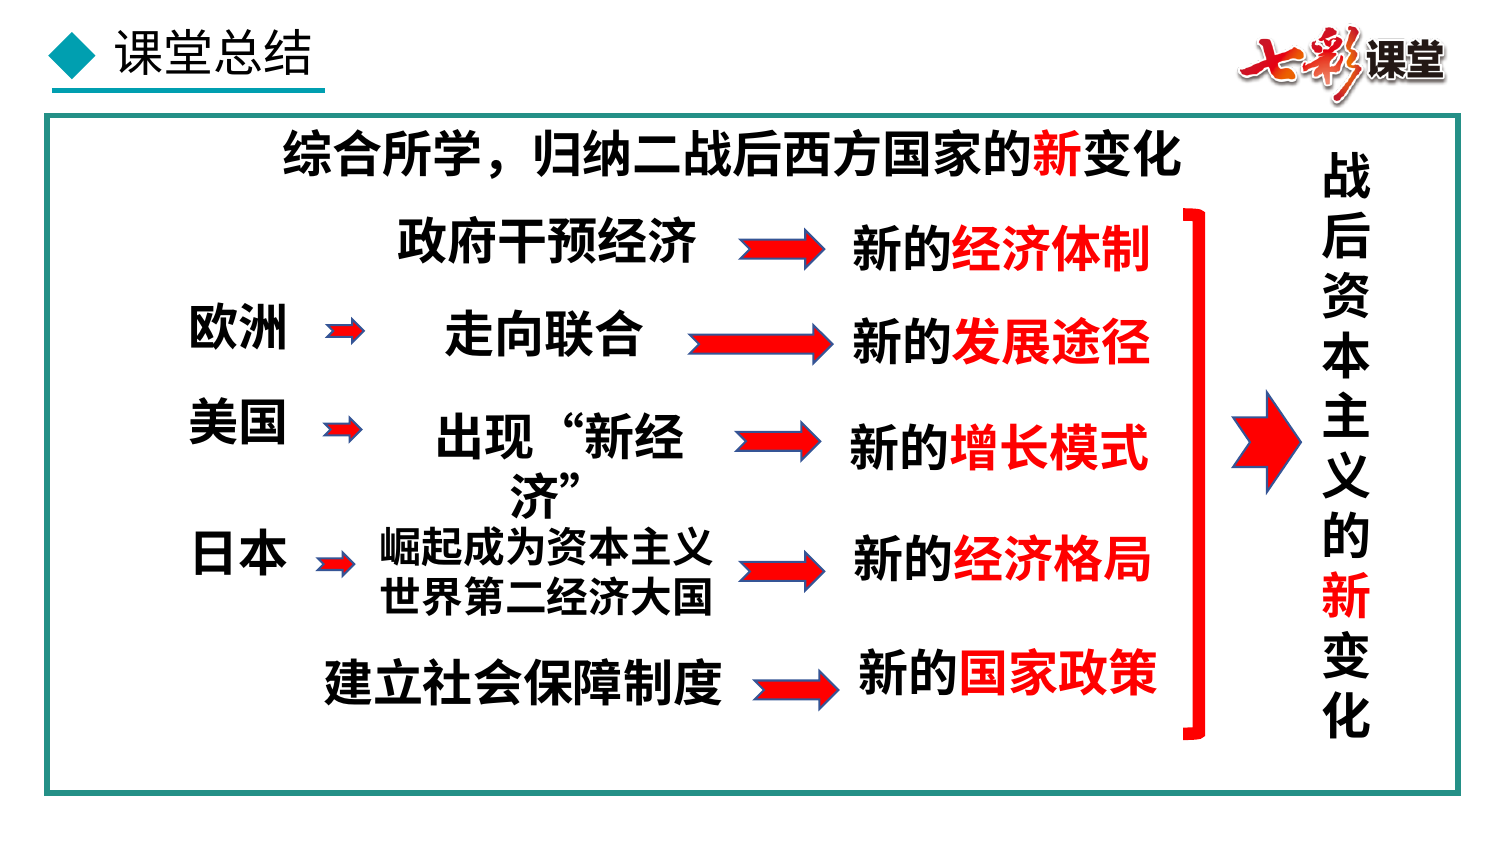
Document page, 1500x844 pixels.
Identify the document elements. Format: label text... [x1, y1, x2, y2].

text_box 建立社会保障制度 [291, 644, 755, 711]
text_box 政府干预经济 [359, 202, 737, 269]
picture [1234, 20, 1451, 108]
text_box [1183, 213, 1200, 735]
text_box 出现“新经济” [378, 397, 741, 464]
text_box 新的经济体制 [817, 210, 1187, 289]
text_box 综合所学，归纳二战后西方国家的新变化 [254, 114, 1211, 190]
text_box [733, 419, 822, 463]
text_box 崛起成为资本主义世界第二经济大国 [361, 513, 733, 635]
text_box 战后资本主义的 新变化 [1301, 136, 1392, 748]
text_box 日本 [114, 513, 361, 581]
text_box [687, 322, 834, 366]
text_box [737, 227, 826, 271]
text_box [752, 668, 840, 712]
text_box 新的经济格局 [828, 520, 1180, 596]
text_box [737, 549, 826, 593]
text_box [1231, 389, 1303, 496]
text_box 走向联合 [413, 294, 676, 367]
text_box [322, 415, 363, 444]
text_box 新的增长模式 [818, 409, 1180, 489]
text_box 欧洲 [116, 288, 362, 350]
text_box 新的发展途径 [818, 302, 1183, 380]
text_box 新的国家政策 [828, 634, 1183, 709]
text_box 美国 [115, 383, 362, 450]
text_box [324, 316, 366, 346]
text_box [315, 549, 356, 579]
